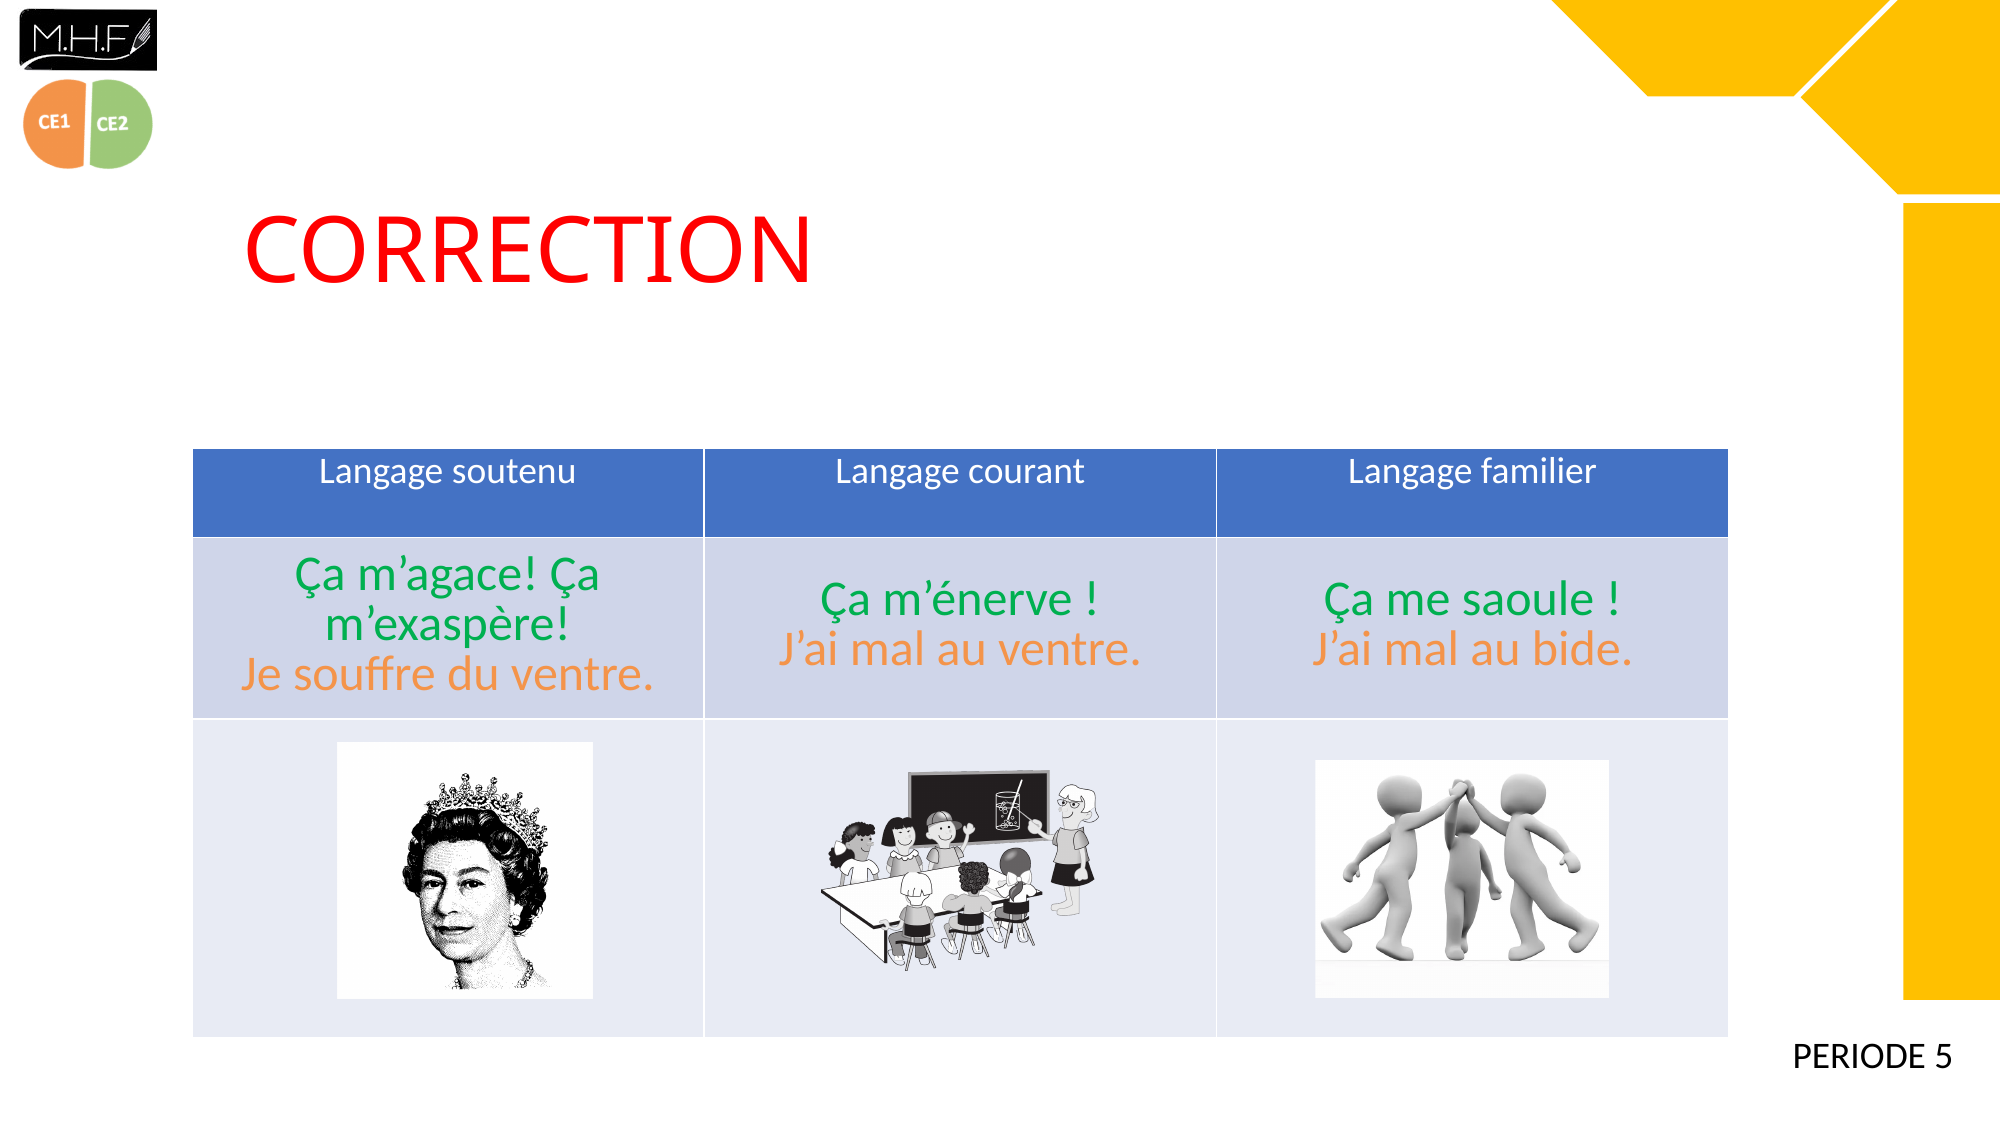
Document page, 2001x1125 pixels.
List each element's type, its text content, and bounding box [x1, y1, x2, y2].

table_cell [193, 720, 703, 1037]
table_cell [1217, 720, 1728, 1037]
table_header Langage courant [705, 449, 1216, 537]
text_box [1902, 202, 2000, 1001]
table_cell Ça m’énerve ! J’ai mal au ventre. [705, 538, 1216, 718]
text_box [1799, 0, 2000, 196]
picture [1315, 760, 1609, 998]
table_cell Ça m’agace! Ça m’exaspère! Je souffre du ventre. [193, 538, 703, 718]
text_box PERIODE 5 [1364, 1023, 1969, 1125]
table_header Langage familier [1217, 449, 1728, 537]
table_header Langage soutenu [193, 449, 703, 537]
table_cell Ça me saoule ! J’ai mal au bide. [1217, 538, 1728, 718]
text_box [1549, 0, 1892, 98]
title CORRECTION [227, 96, 1638, 409]
picture [1, 7, 177, 207]
picture [337, 742, 593, 999]
table_cell [705, 720, 1216, 1037]
picture [821, 770, 1099, 971]
